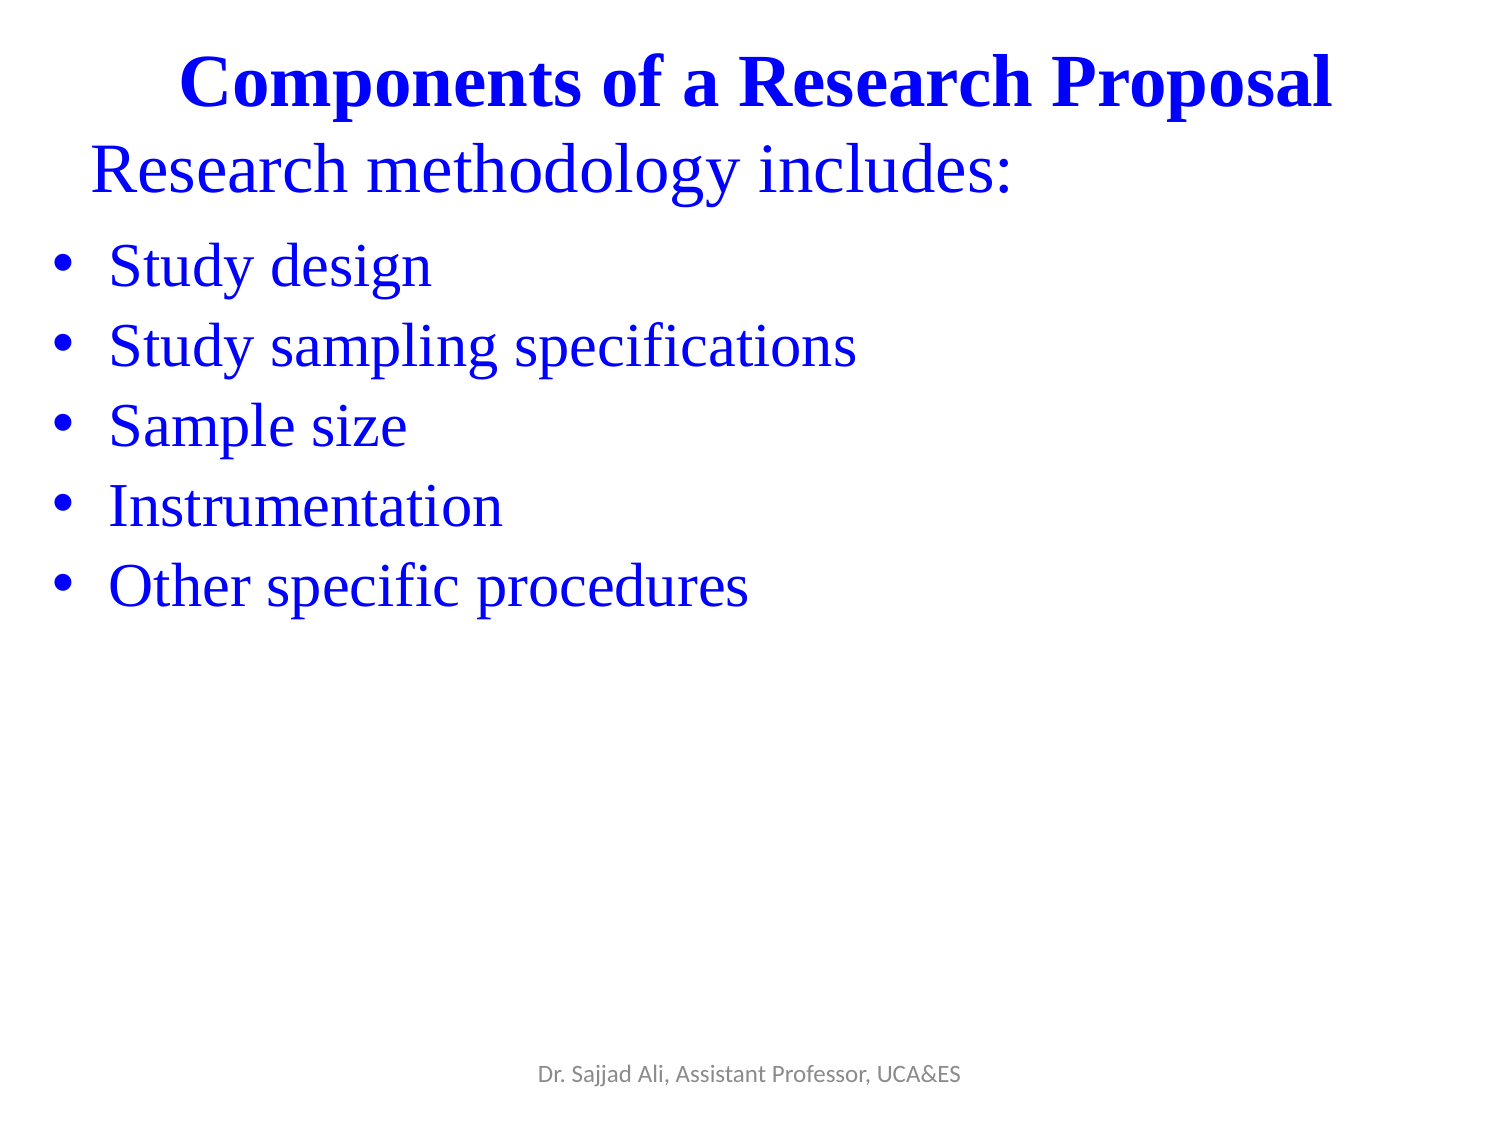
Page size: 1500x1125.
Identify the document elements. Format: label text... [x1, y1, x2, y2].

title Research methodology includes: [75, 108, 1350, 221]
text_box Components of a Research Proposal [74, 11, 1438, 142]
footer Dr. Sajjad Ali, Assistant Professor, UCA&ES [512, 1042, 988, 1103]
list Study design Study sampling specifications Sample size Instrumentation Other specific procedures [37, 224, 1438, 775]
